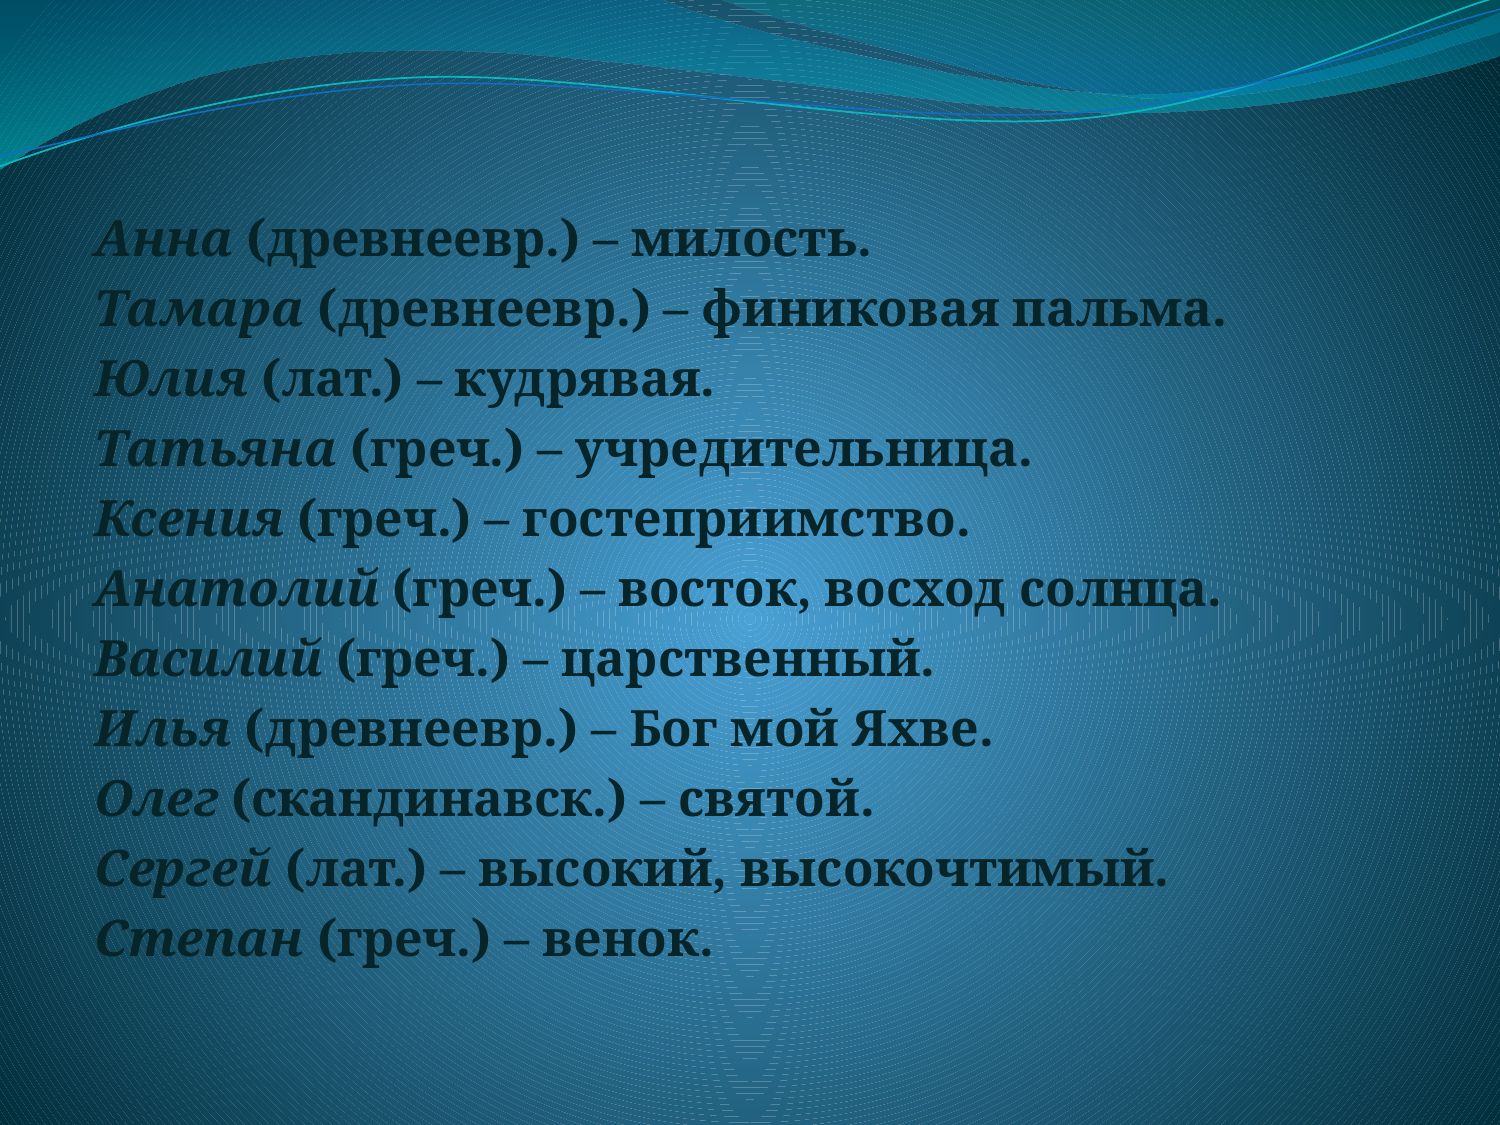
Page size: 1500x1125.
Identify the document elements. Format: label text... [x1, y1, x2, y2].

list Анна (древнеевр.) – милость. Тамара (древнеевр.) – финиковая пальма. Юлия (лат.) – кудрявая. Татьяна (греч.) – учредительница. Ксения (греч.) – гостеприимство. Анатолий (греч.) – восток, восход солнца. Василий (греч.) – царственный. Илья (древнеевр.) – Бог мой Яхве. Олег (скандинавск.) – святой. Сергей (лат.) – высокий, высокочтимый. Степан (греч.) – венок. [86, 199, 1442, 1020]
